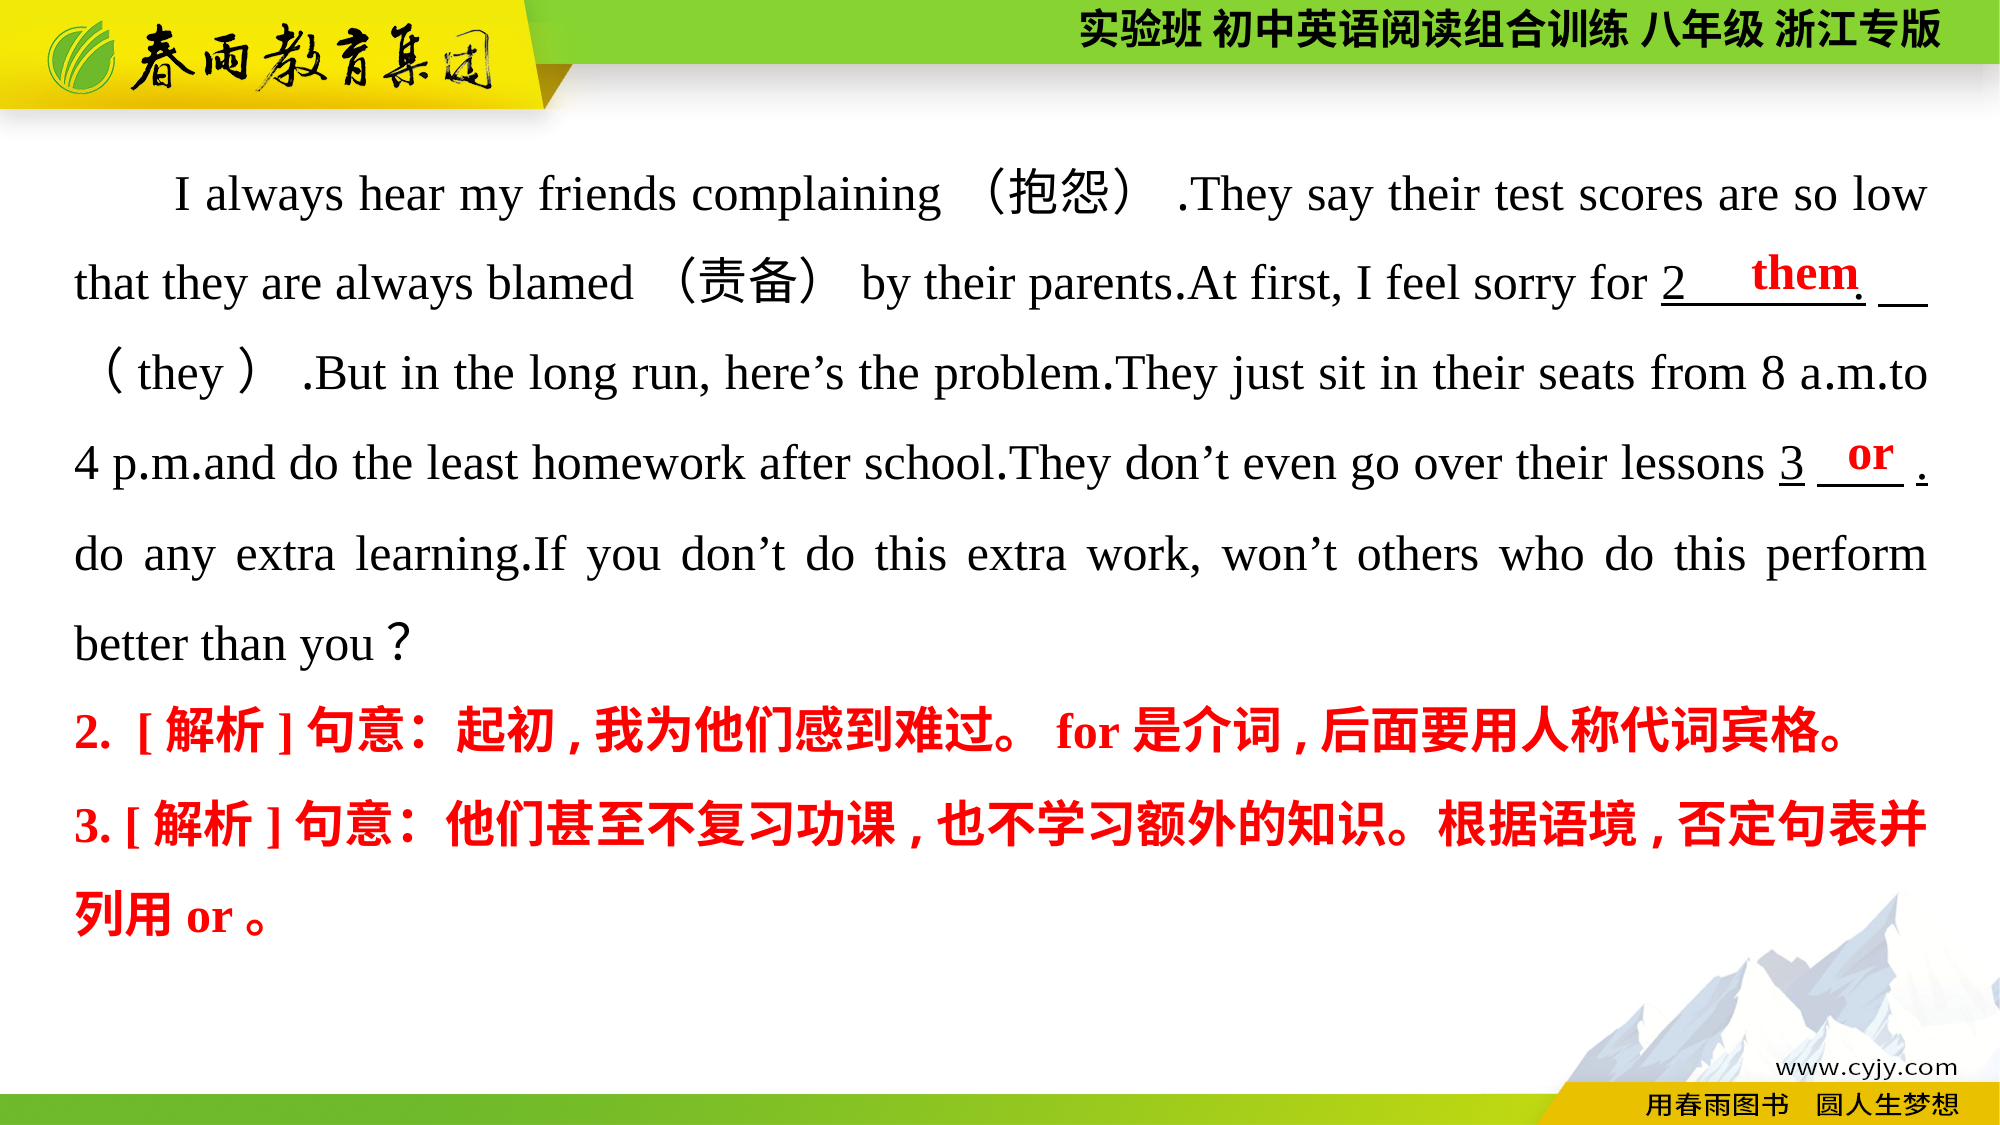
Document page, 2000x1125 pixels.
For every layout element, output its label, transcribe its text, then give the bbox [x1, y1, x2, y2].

text_box them [1736, 231, 1875, 307]
picture [0, 0, 2000, 1125]
text_box 3. [解析]句意：他们甚至不复习功课,也不学习额外的知识。根据语境,否定句表并列用or。 [59, 755, 1944, 950]
text_box 2. [解析]句意：起初,我为他们感到难过。for是介词,后面要用人称代词宾格。 [59, 660, 1944, 755]
text_box or [1832, 411, 1910, 487]
list I always hear my friends complaining（抱怨）.They say their test scores are so low that they are always blamed（责备）by their parents.At first, I feel sorry for 2 . （they）.But in the long run, here’s the problem.They just sit in their seats from 8 a.m.to 4 p.m.and do the least homework after school.They don’t even go over their lessons 3 . do any extra learning.If you don’t do this extra work, won’t others who do this perform better than you？ [59, 122, 1944, 660]
